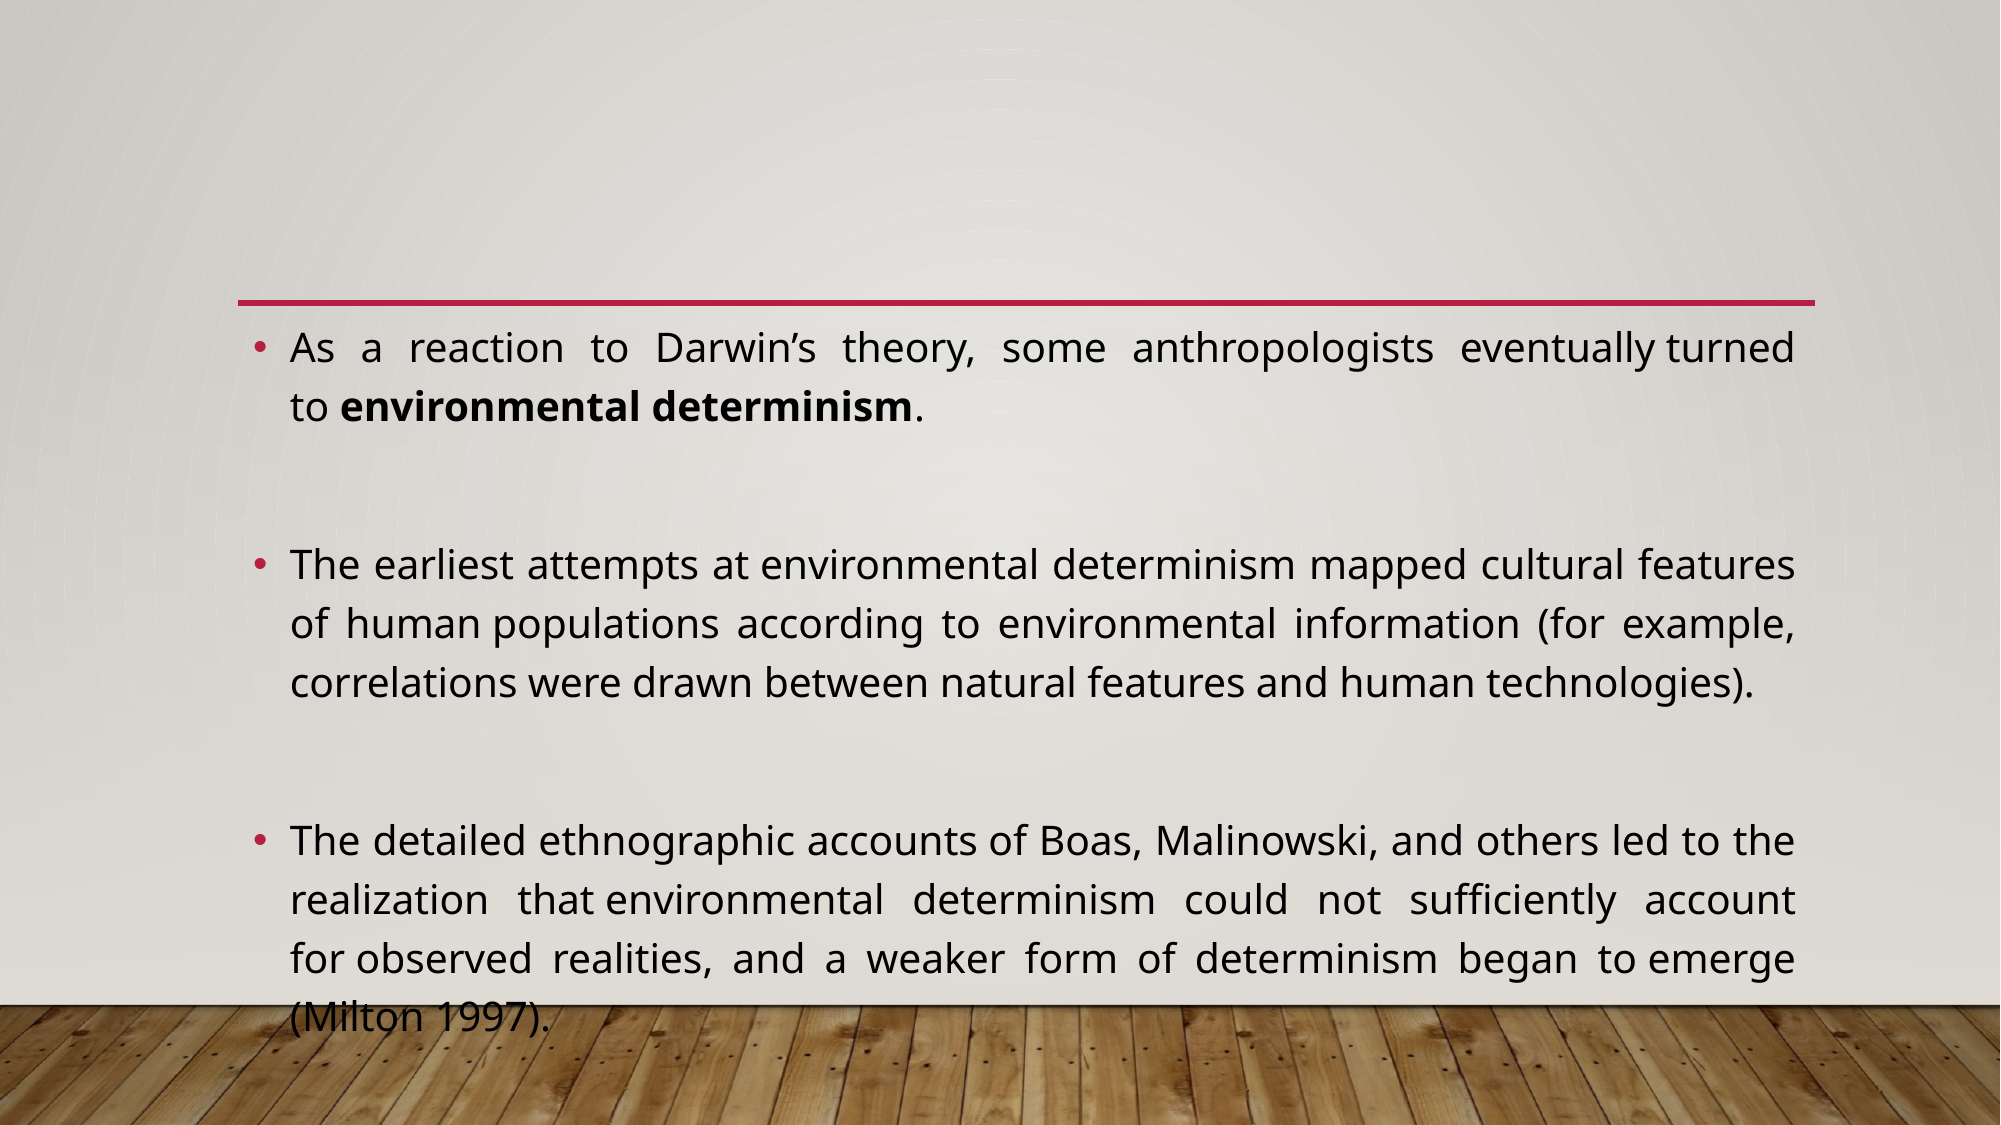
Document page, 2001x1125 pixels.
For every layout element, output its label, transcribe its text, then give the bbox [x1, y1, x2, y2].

picture [0, 1005, 2000, 1125]
list As a reaction to Darwin’s theory, some anthropologists eventually turned to environmental determinism. The earliest attempts at environmental determinism mapped cultural features of human populations according to environmental information (for example, correlations were drawn between natural features and human technologies). The detailed ethnographic accounts of Boas, Malinowski, and others led to the realization that environmental determinism could not sufficiently account for observed realities, and a weaker form of determinism began to emerge (Milton 1997). [238, 304, 1814, 1060]
